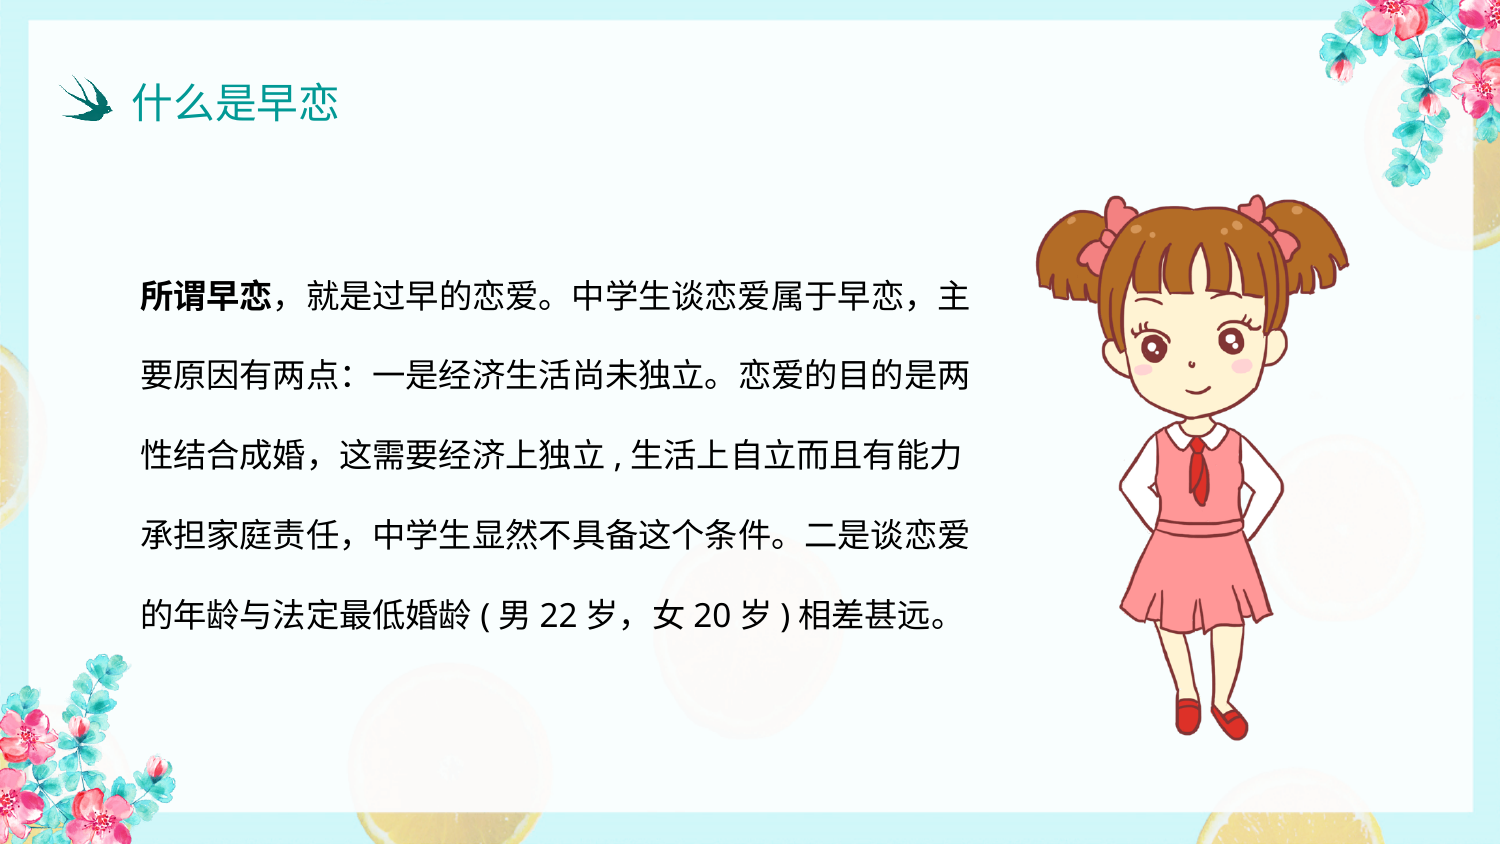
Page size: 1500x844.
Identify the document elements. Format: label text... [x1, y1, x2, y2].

title 所谓早恋，就是过早的恋爱。中学生谈恋爱属于早恋，主要原因有两点：一是经济生活尚未独立。恋爱的目的是两性结合成婚，这需要经济上独立,生活上自立而且有能力承担家庭责任，中学生显然不具备这个条件。二是谈恋爱的年龄与法定最低婚龄(男22岁，女20岁)相差甚远。 [125, 209, 987, 660]
picture [0, 0, 1500, 844]
